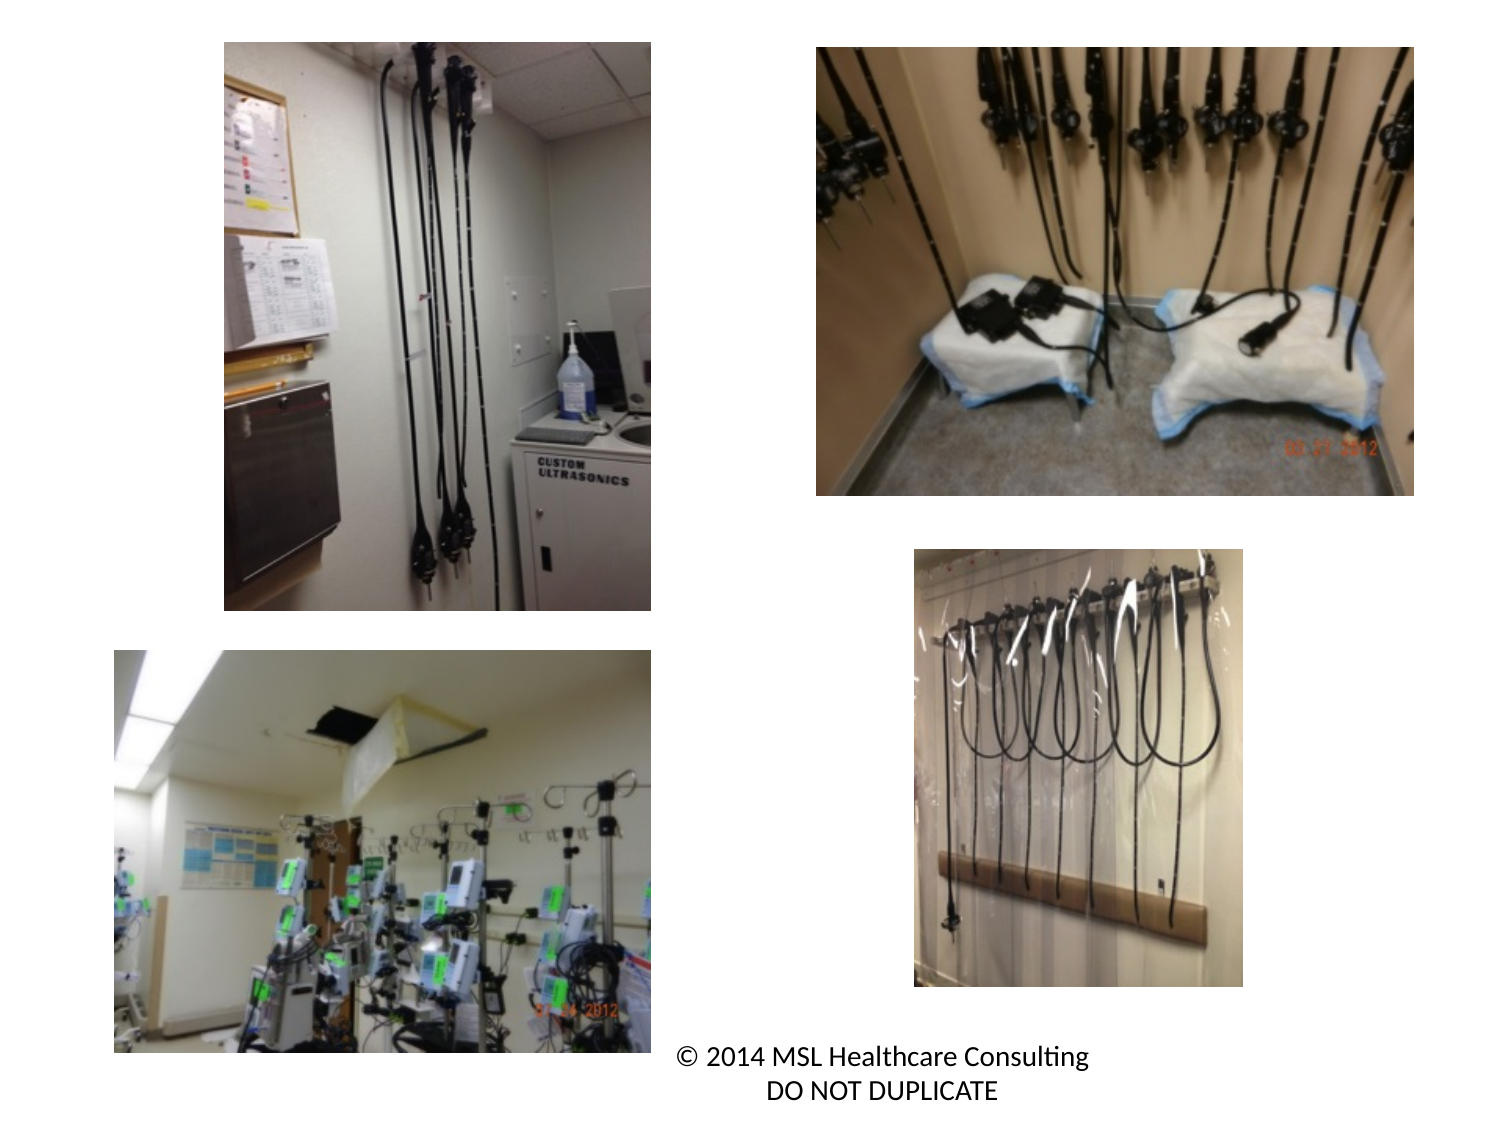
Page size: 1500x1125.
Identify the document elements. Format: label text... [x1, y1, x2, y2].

picture [114, 649, 651, 1053]
picture [815, 47, 1414, 497]
text_box © 2014 MSL Healthcare Consulting DO NOT DUPLICATE [660, 1029, 1105, 1115]
picture [914, 549, 1244, 988]
picture [224, 41, 651, 611]
